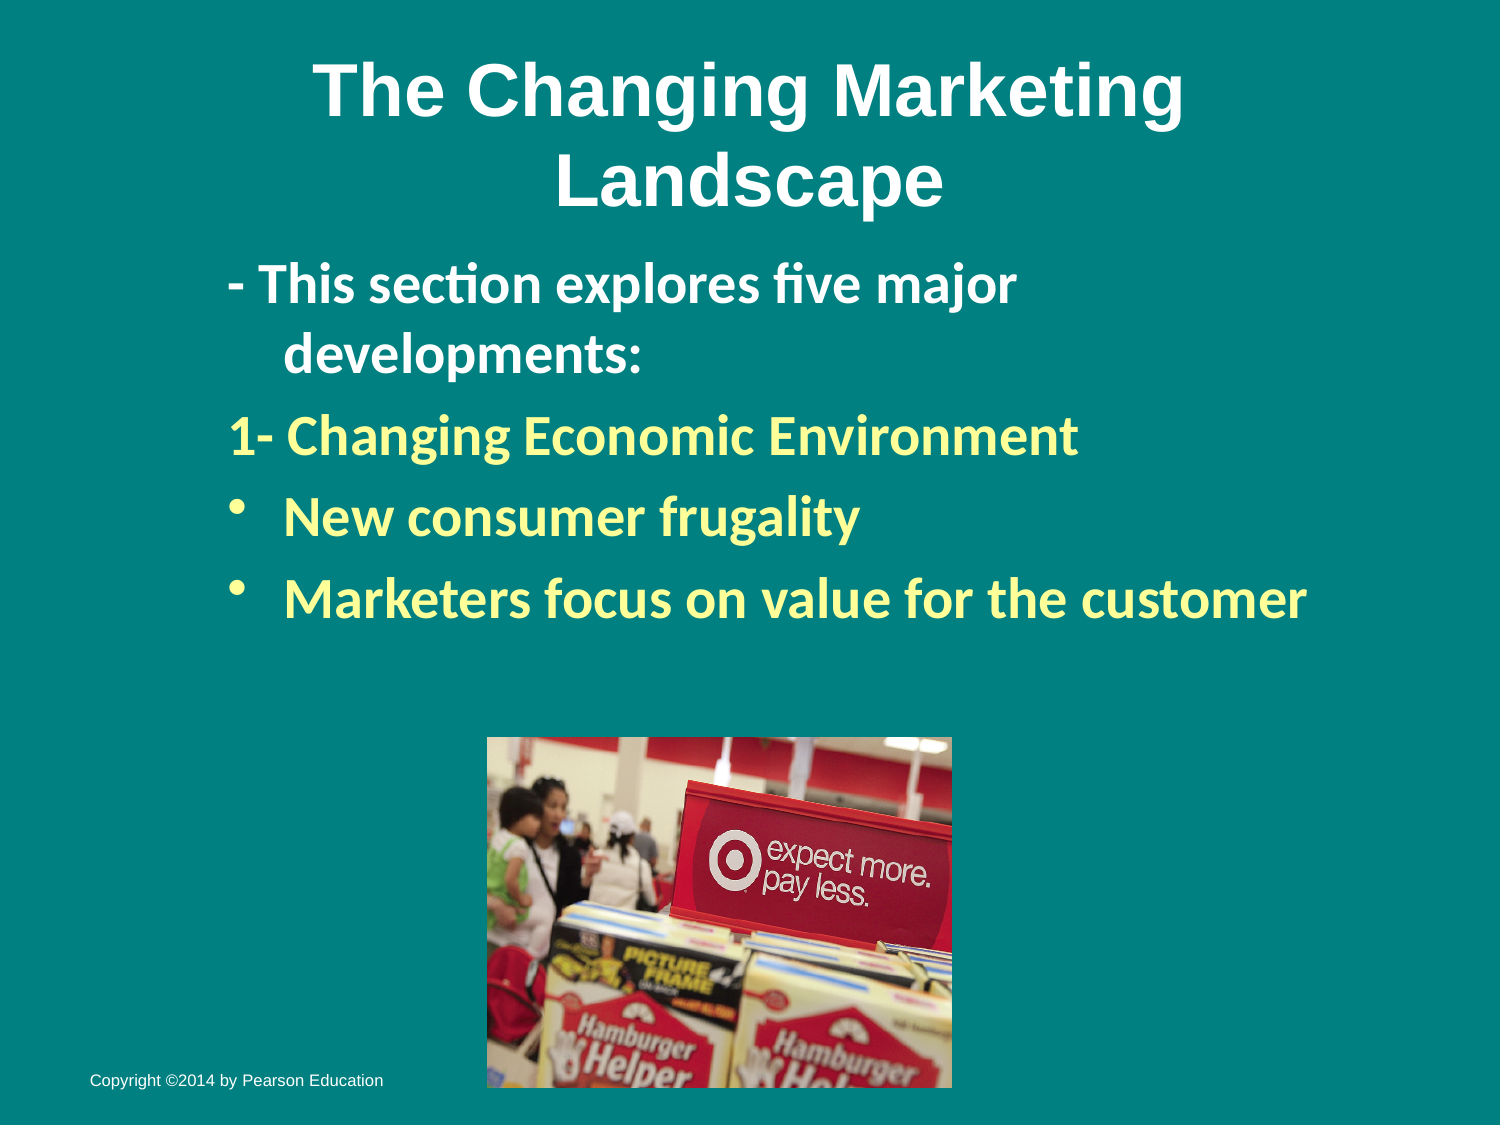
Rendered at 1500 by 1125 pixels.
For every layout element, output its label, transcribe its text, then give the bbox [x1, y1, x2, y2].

picture [487, 737, 952, 1088]
text_box Copyright ©2014 by Pearson Education [74, 1062, 825, 1098]
title The Changing Marketing Landscape [112, 37, 1388, 226]
list - This section explores five major developments: 1- Changing Economic Environment New consumer frugality Marketers focus on value for the customer [212, 237, 1338, 601]
